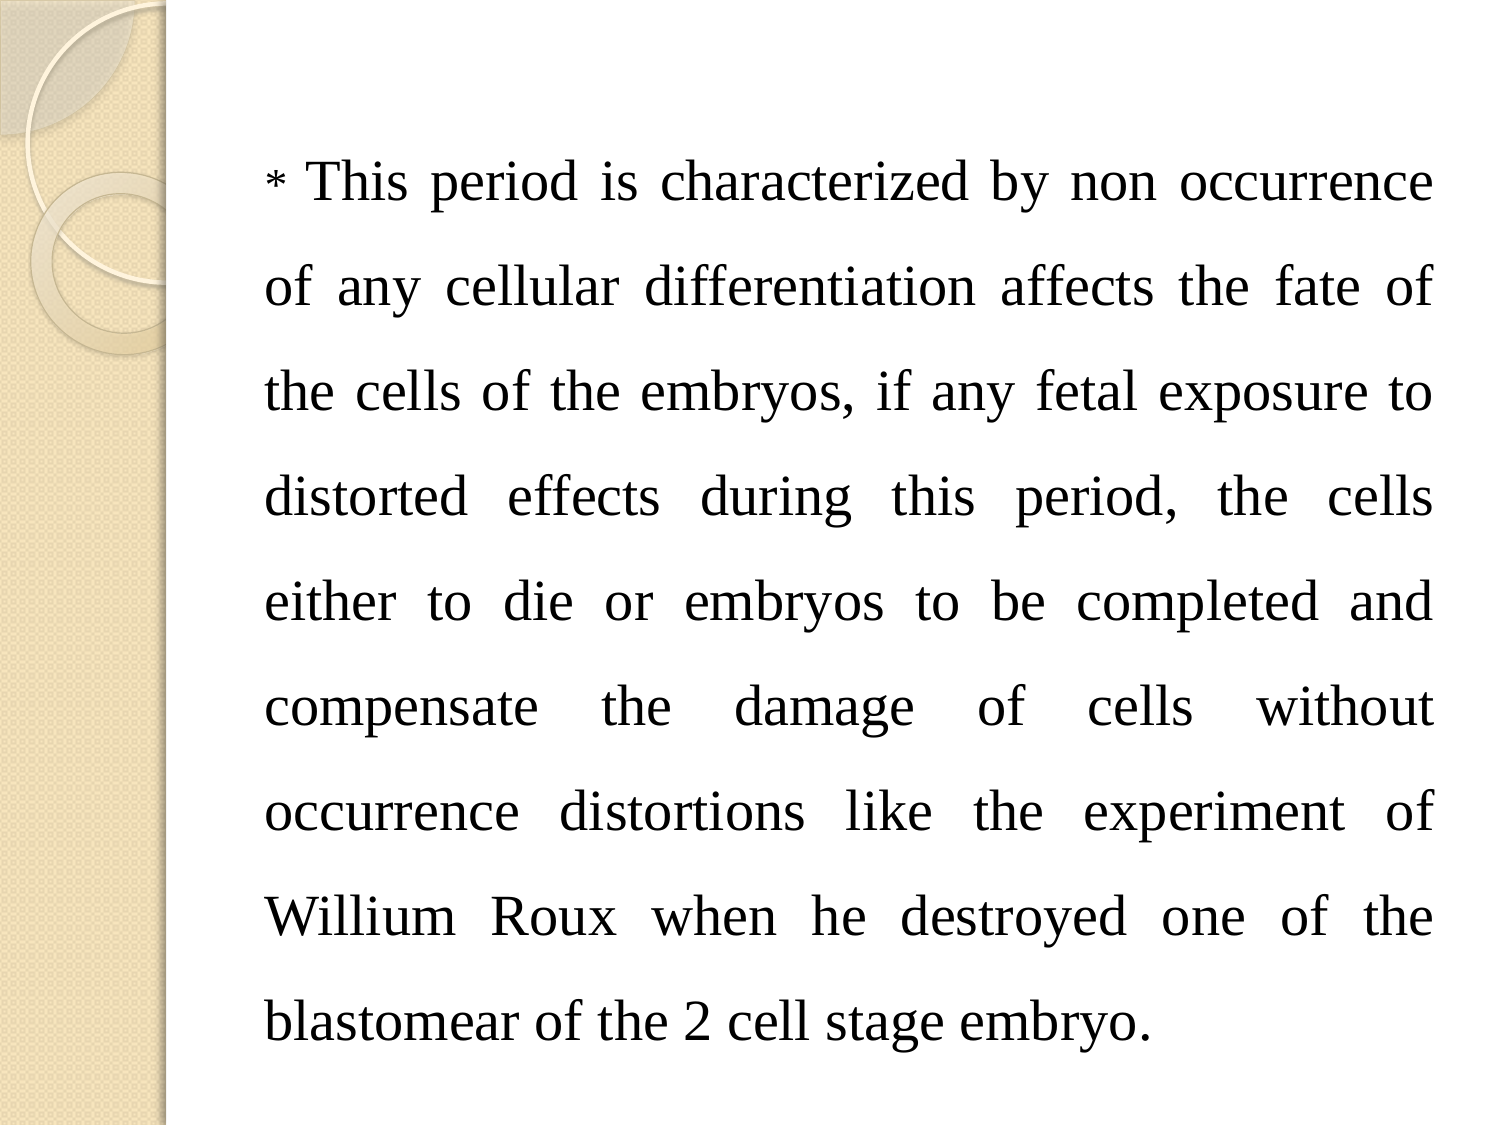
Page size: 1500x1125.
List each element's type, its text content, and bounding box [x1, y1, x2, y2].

text_box * This period is characterized by non occurrence of any cellular differentiation affects the fate of the cells of the embryos, if any fetal exposure to distorted effects during this period, the cells either to die or embryos to be completed and compensate the damage of cells without occurrence distortions like the experiment of Willium Roux when he destroyed one of the blastomear of the 2 cell stage embryo. [249, 99, 1450, 1060]
